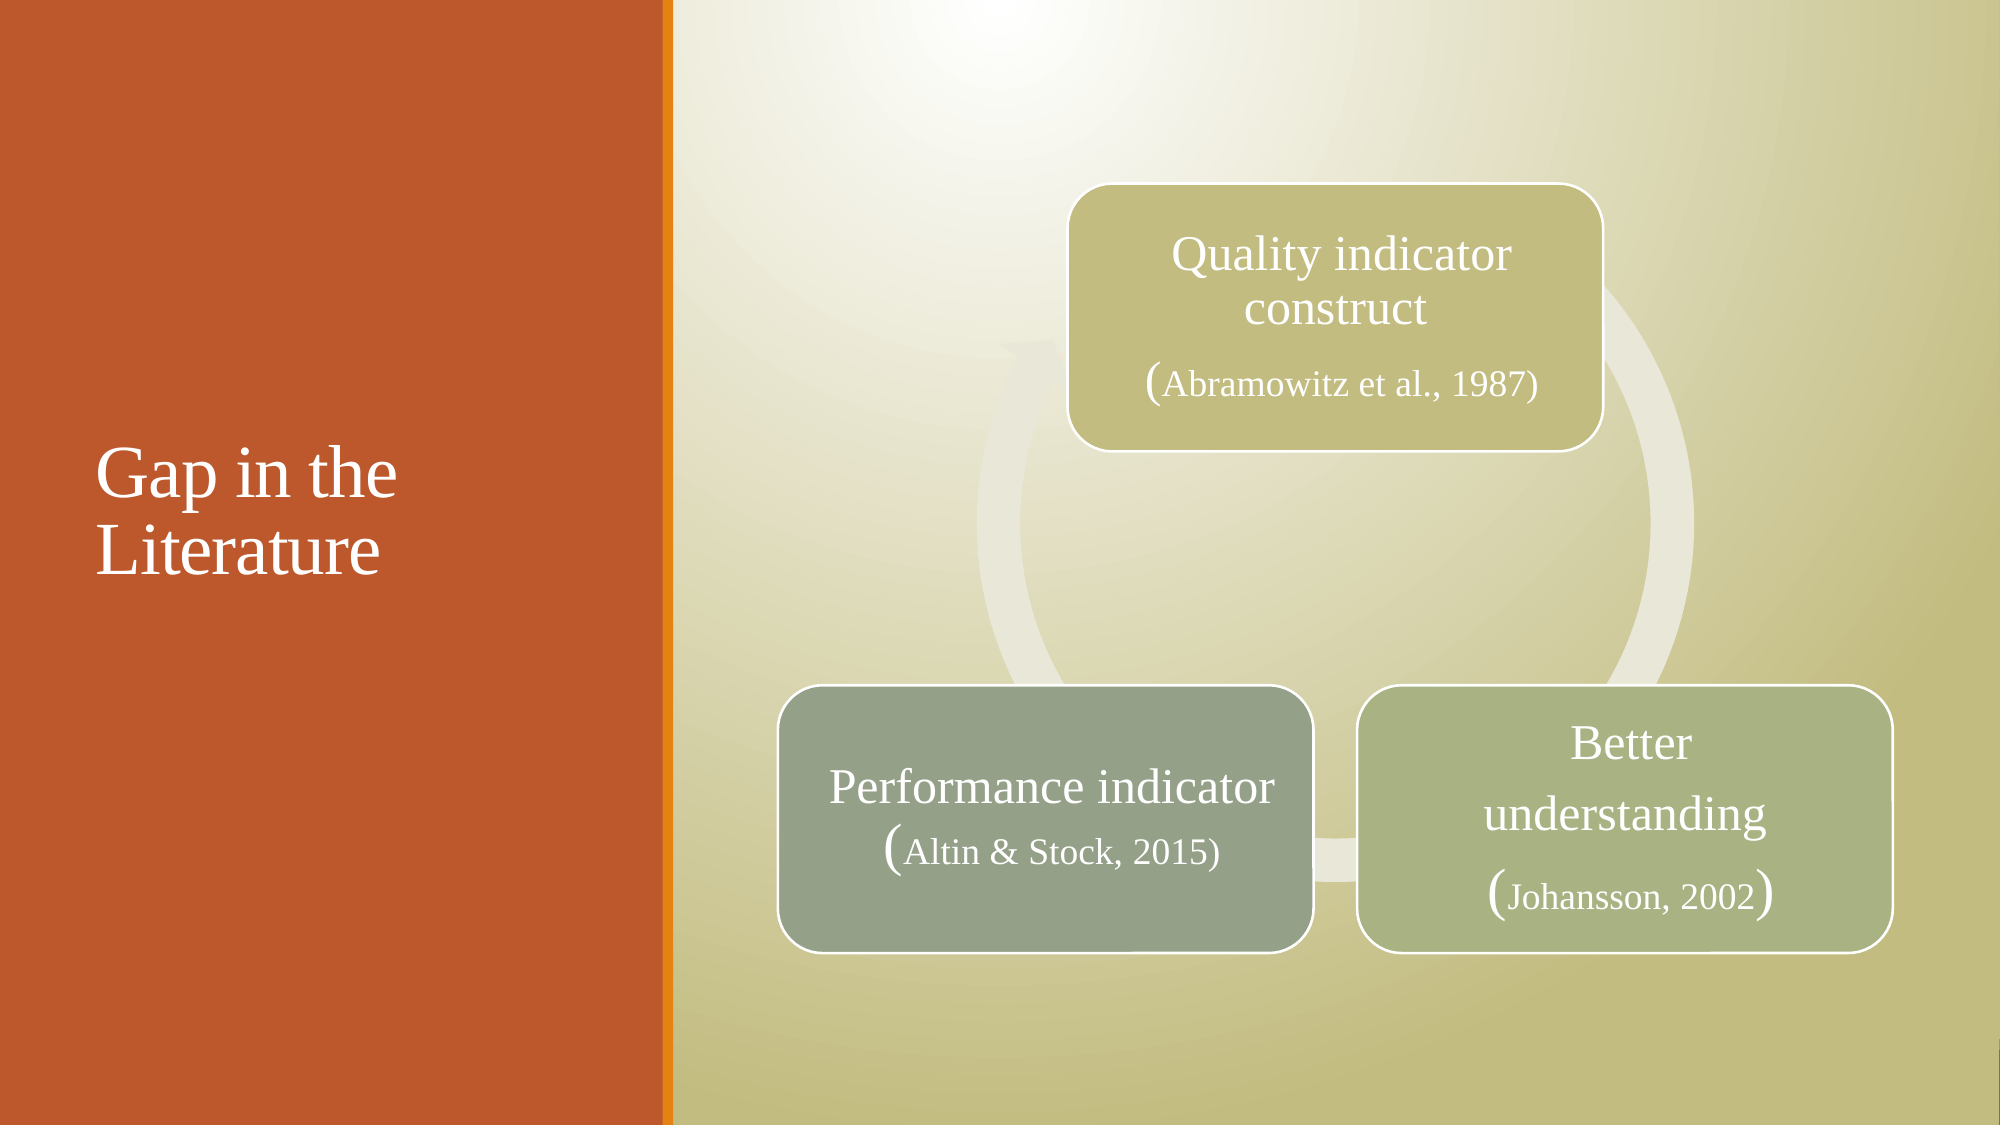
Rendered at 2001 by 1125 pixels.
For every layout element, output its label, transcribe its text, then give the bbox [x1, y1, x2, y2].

text_box [661, 0, 674, 1125]
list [777, 104, 1894, 1033]
text_box [674, 0, 2000, 1125]
text_box [0, 0, 661, 1125]
title Gap in the Literature [80, 84, 587, 1032]
